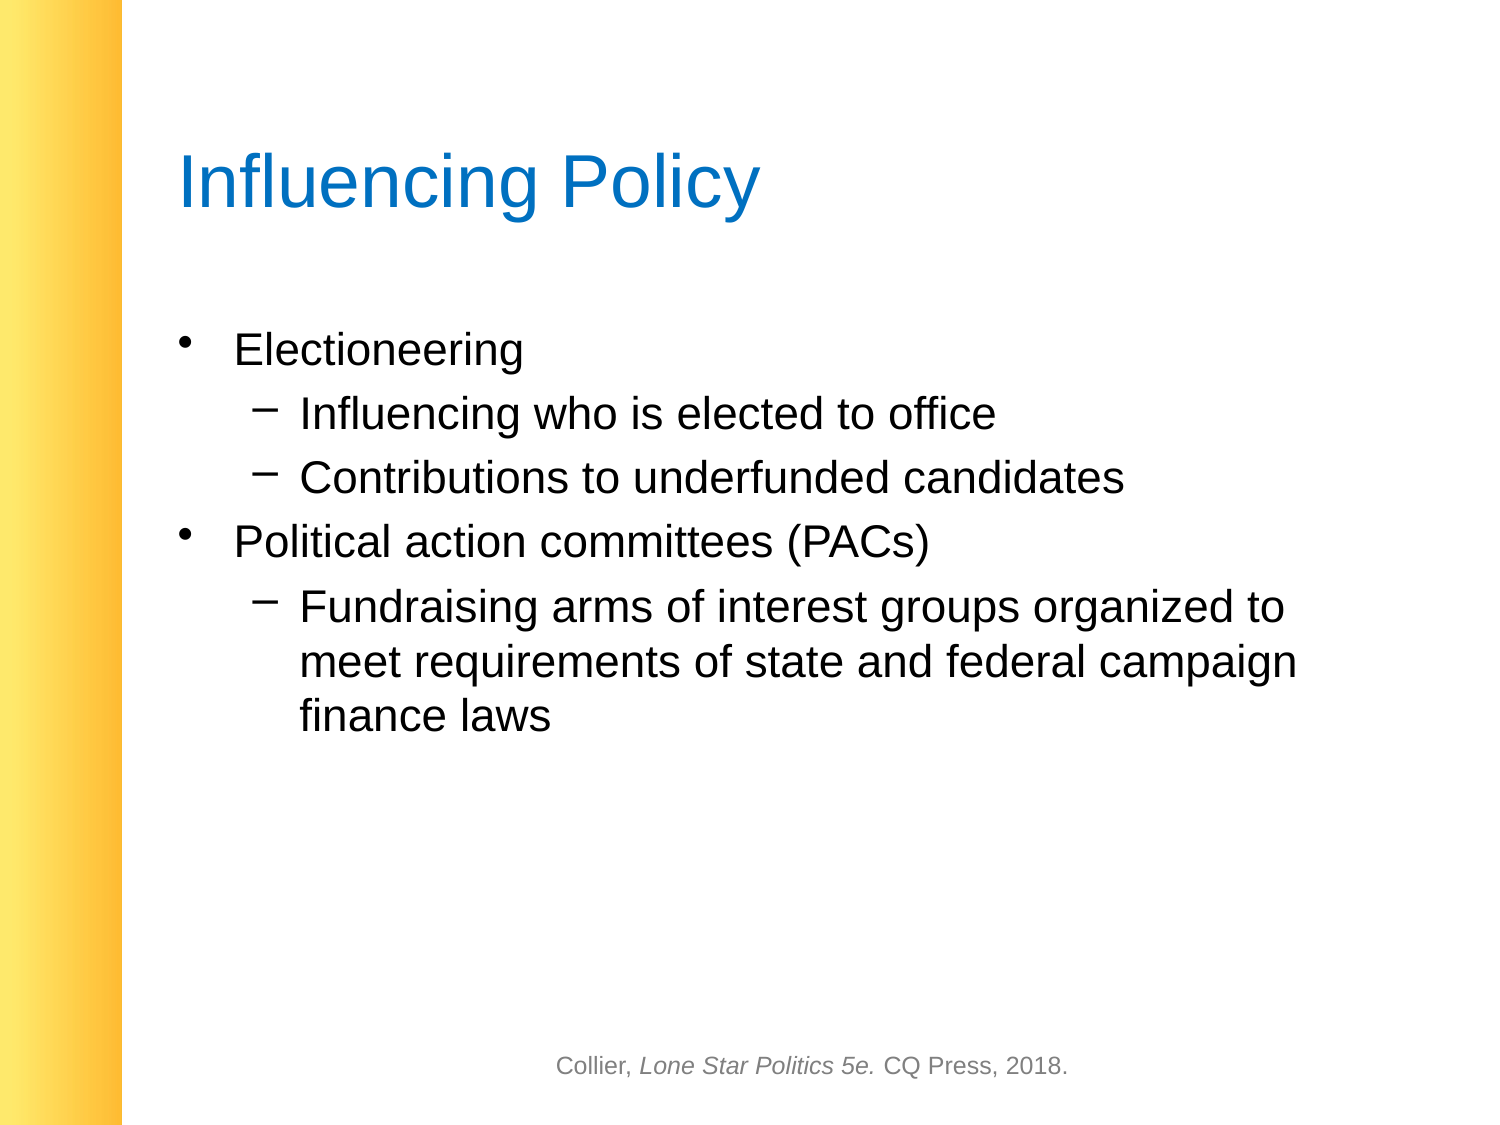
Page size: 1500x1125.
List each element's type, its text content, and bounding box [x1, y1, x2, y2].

title Influencing Policy [162, 125, 1475, 313]
text_box Collier, Lone Star Politics 5e. CQ Press, 2018. [525, 1042, 1100, 1087]
picture [0, 0, 1500, 1125]
list Electioneering Influencing who is elected to office Contributions to underfunded candidates Political action committees (PACs) Fundraising arms of interest groups organized to meet requirements of state and federal campaign finance laws [162, 313, 1388, 875]
